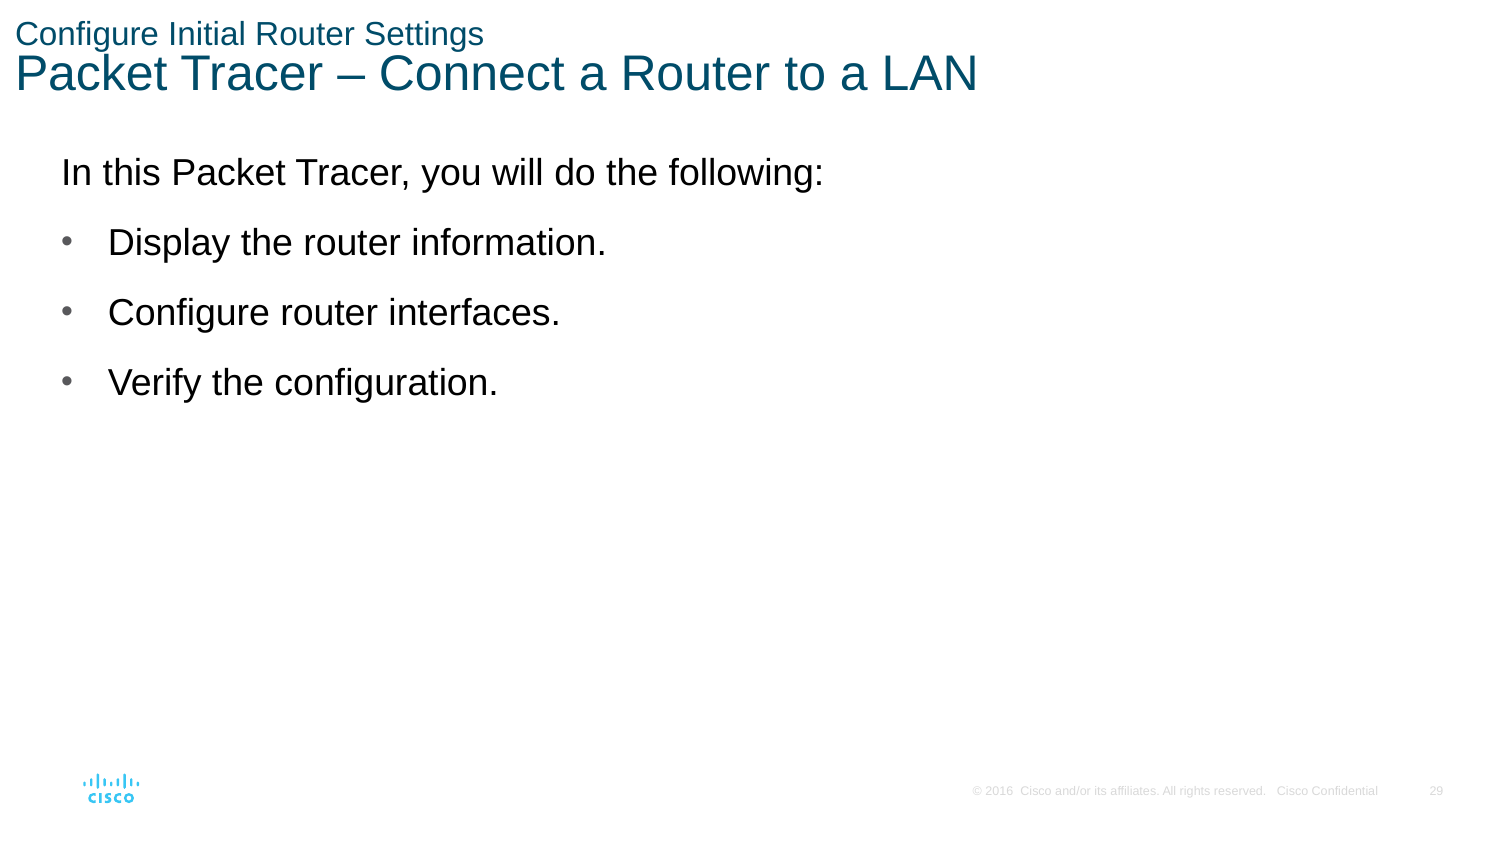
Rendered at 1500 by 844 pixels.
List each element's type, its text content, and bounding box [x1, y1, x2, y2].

list In this Packet Tracer, you will do the following: Display the router information. Configure router interfaces. Verify the configuration. [46, 140, 1329, 547]
title Configure Initial Router Settings Packet Tracer – Connect a Router to a LAN [0, 0, 1369, 121]
